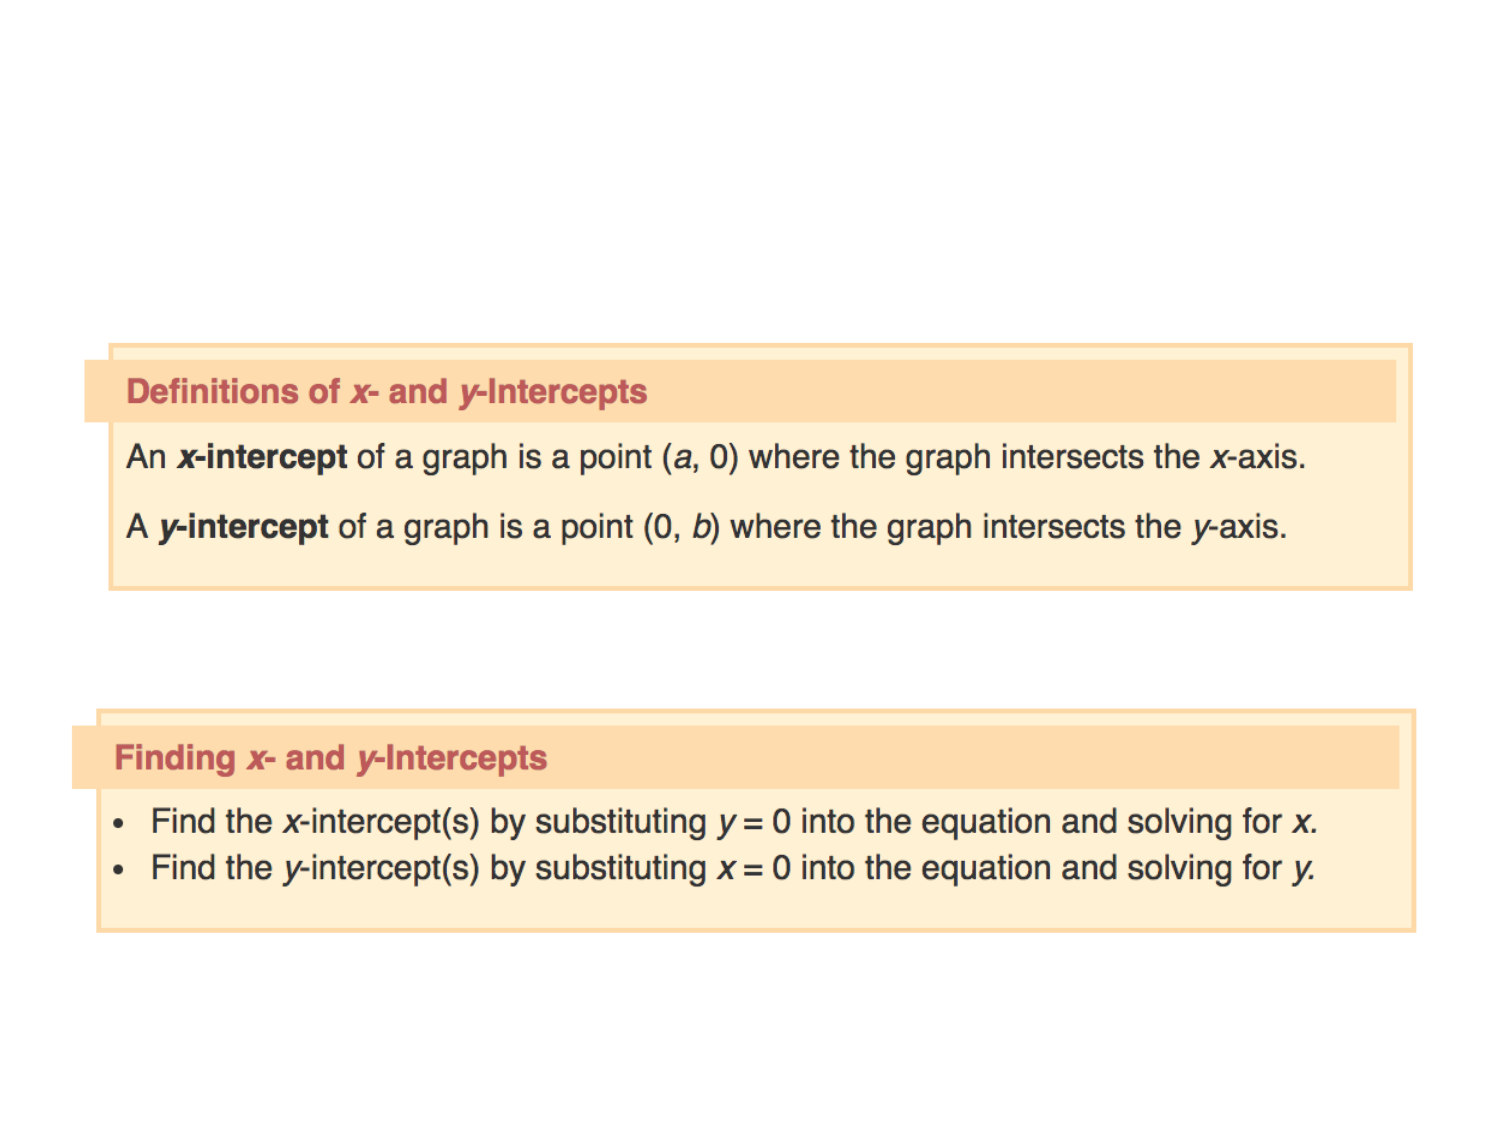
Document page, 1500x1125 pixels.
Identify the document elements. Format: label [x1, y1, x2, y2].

list [74, 95, 1426, 693]
picture [59, 694, 1432, 950]
